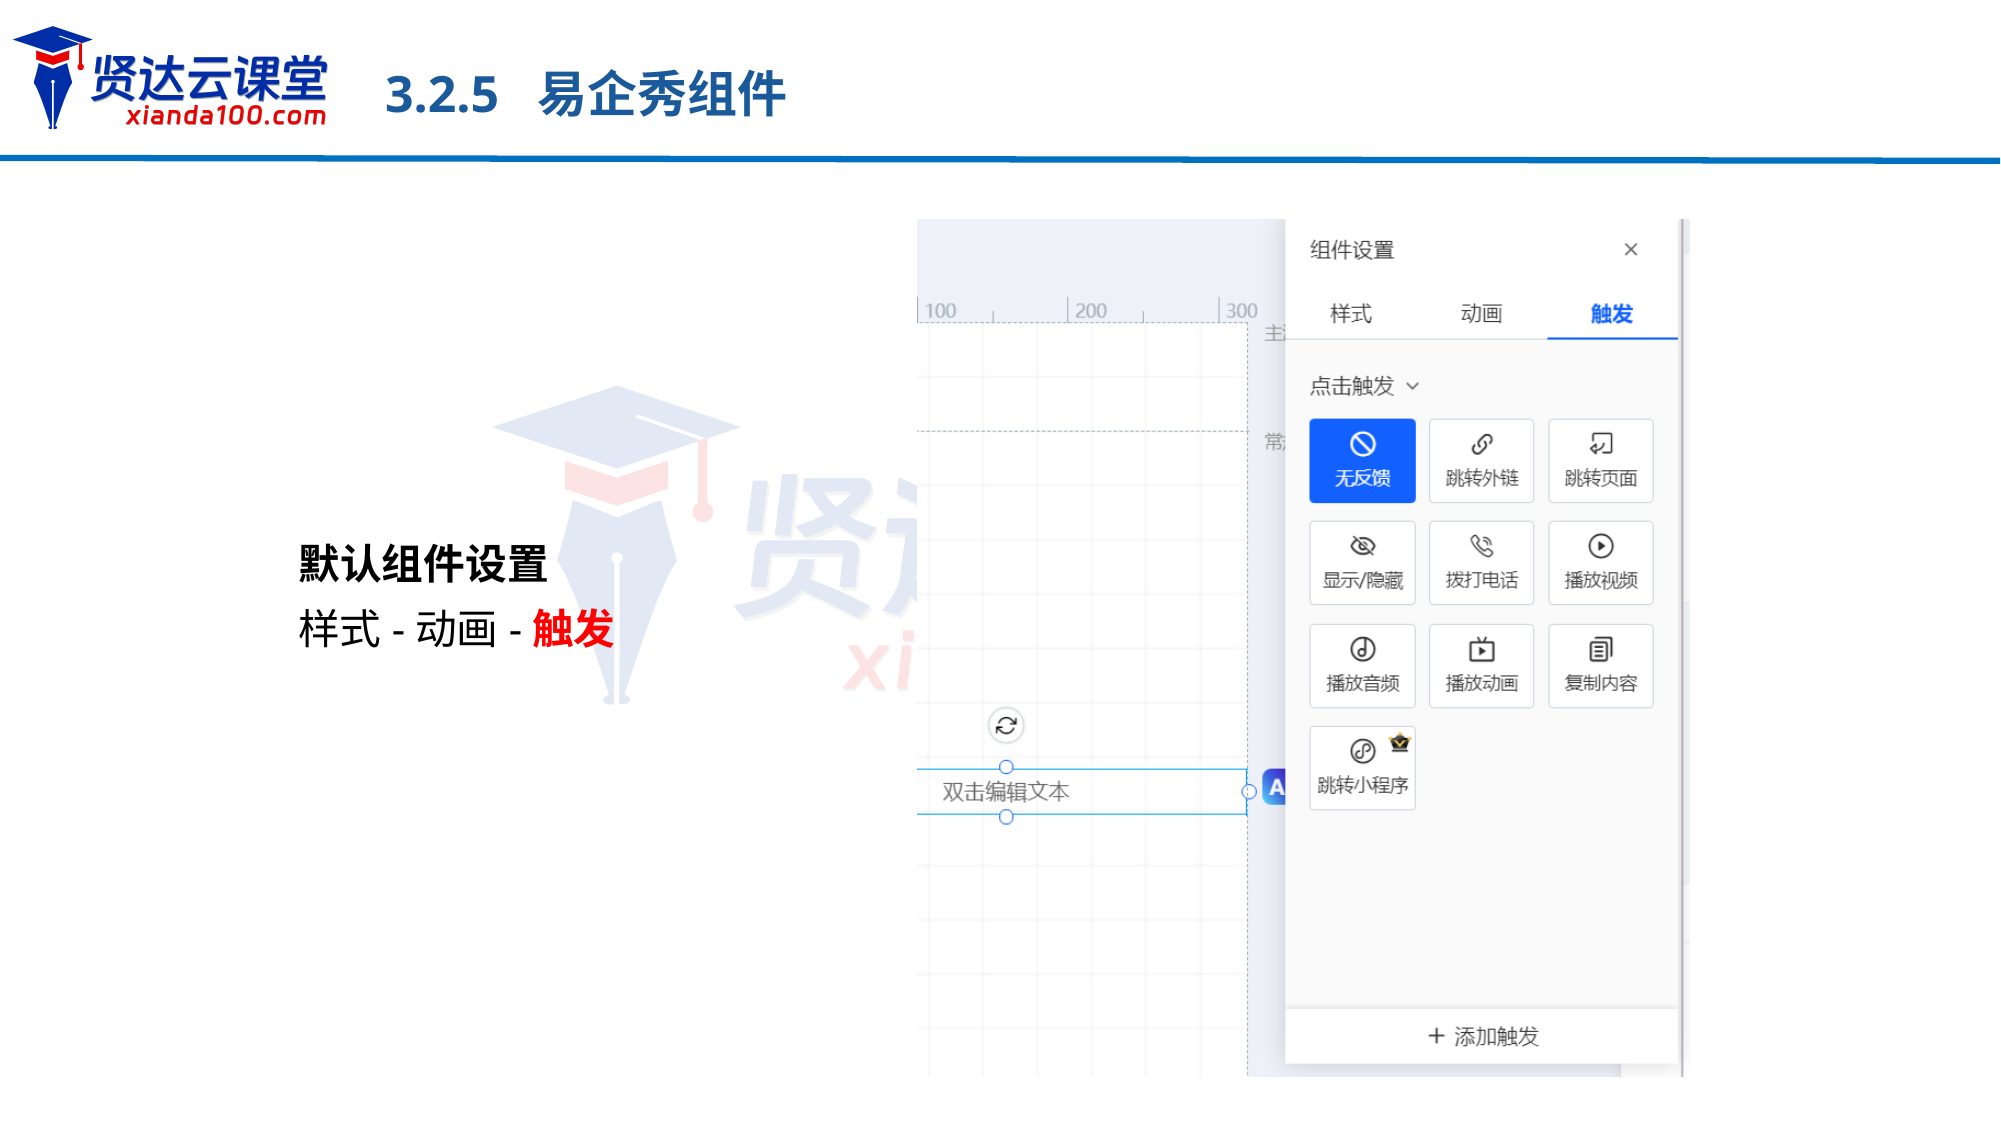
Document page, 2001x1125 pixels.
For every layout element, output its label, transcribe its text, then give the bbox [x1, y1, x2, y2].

text_box 默认组件设置 样式-动画-触发 [208, 515, 651, 608]
text_box 3.2.5 易企秀组件 [370, 54, 1007, 130]
picture [0, 7, 353, 155]
picture [917, 219, 1690, 1077]
